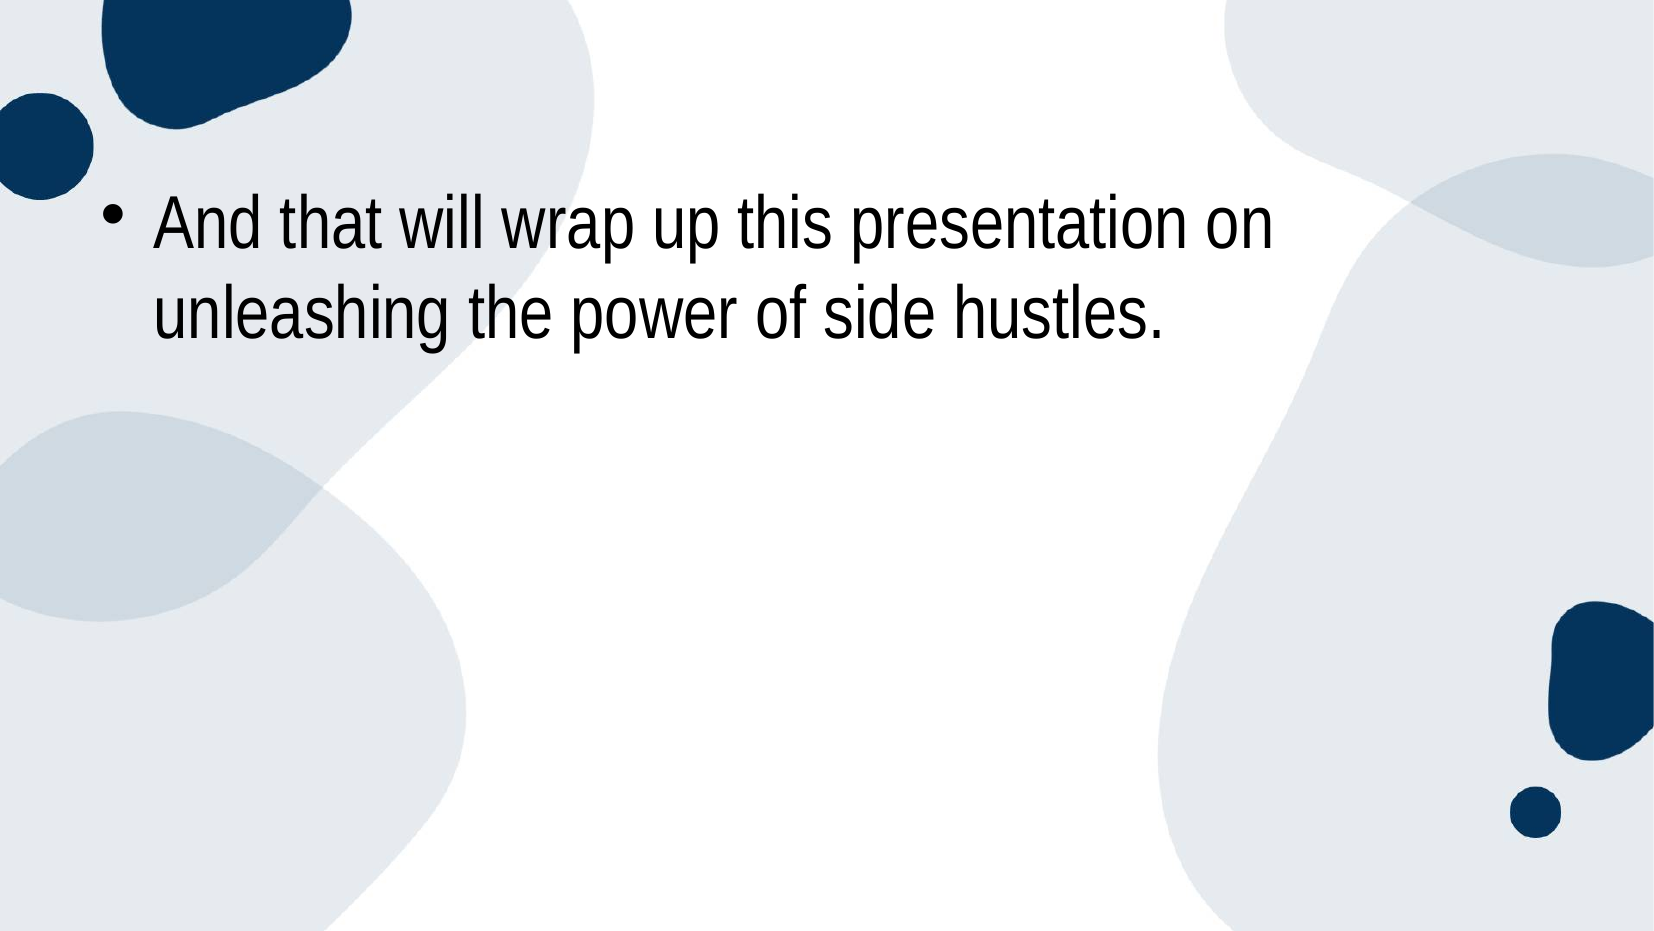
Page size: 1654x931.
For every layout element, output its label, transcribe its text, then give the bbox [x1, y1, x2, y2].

list And that will wrap up this presentation on unleashing the power of side hustles. [82, 173, 1571, 757]
picture [0, 0, 1654, 931]
